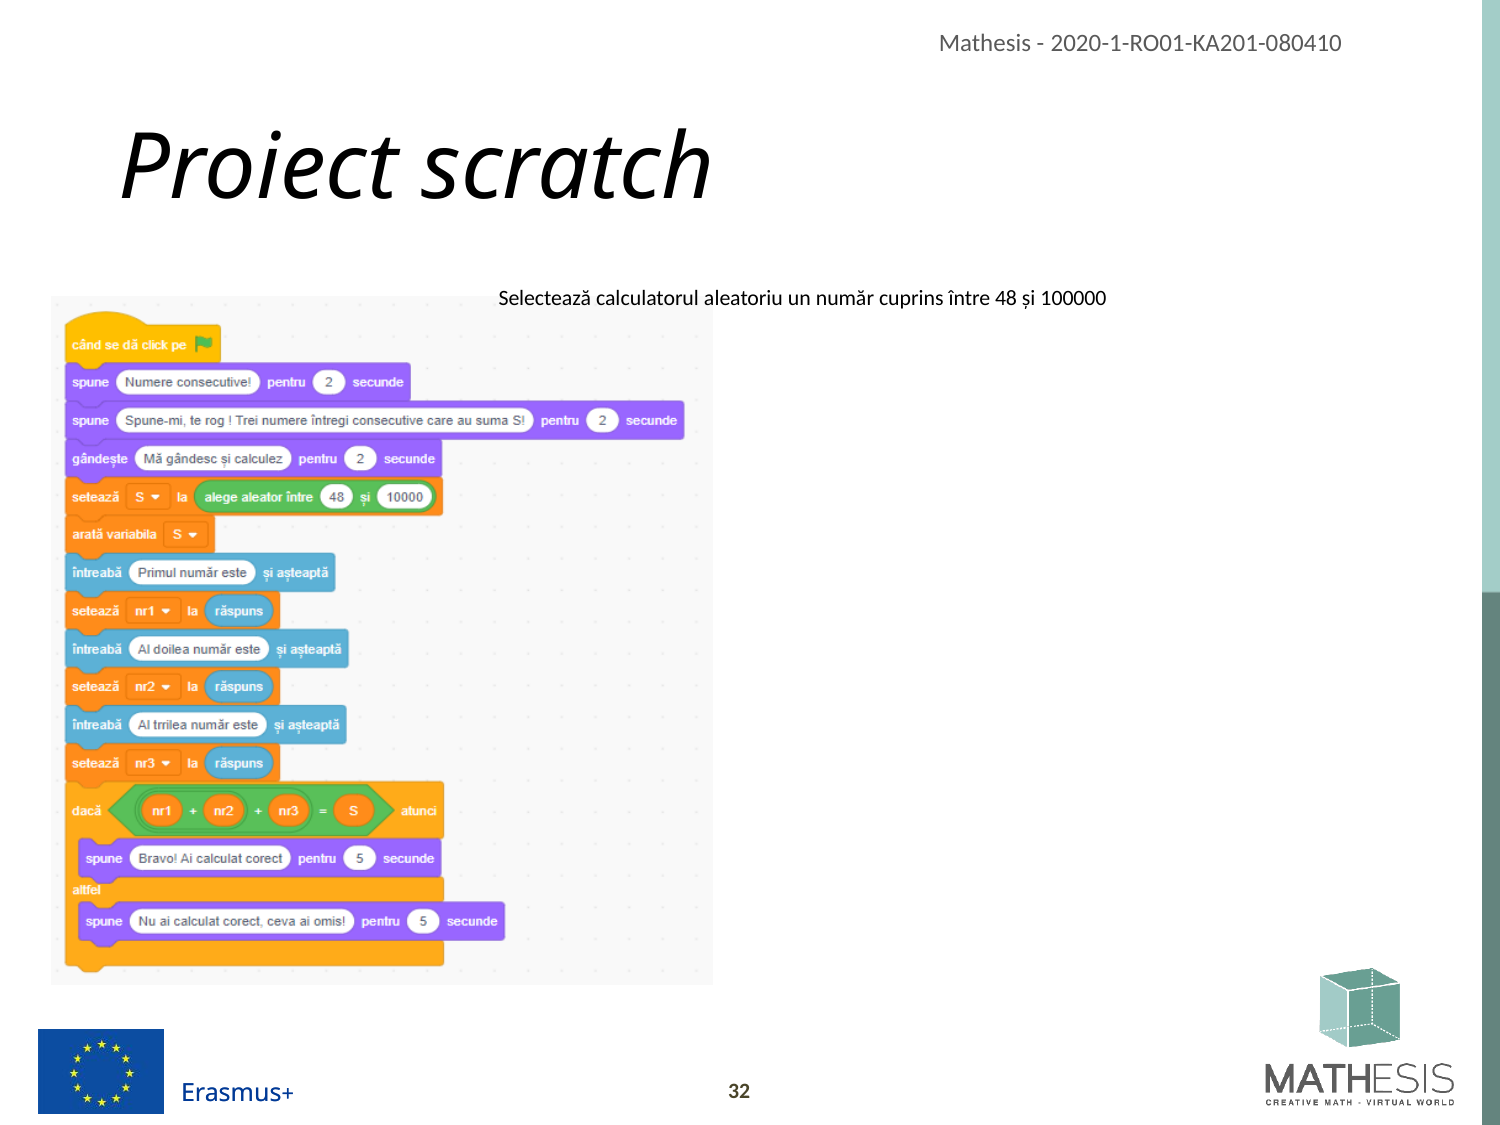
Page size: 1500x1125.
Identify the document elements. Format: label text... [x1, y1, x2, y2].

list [51, 296, 713, 985]
text_box Selectează calculatorul aleatoriu un număr cuprins între 48 și 100000 [483, 275, 1123, 317]
title Proiect scratch [103, 59, 1397, 278]
picture [38, 1029, 164, 1114]
